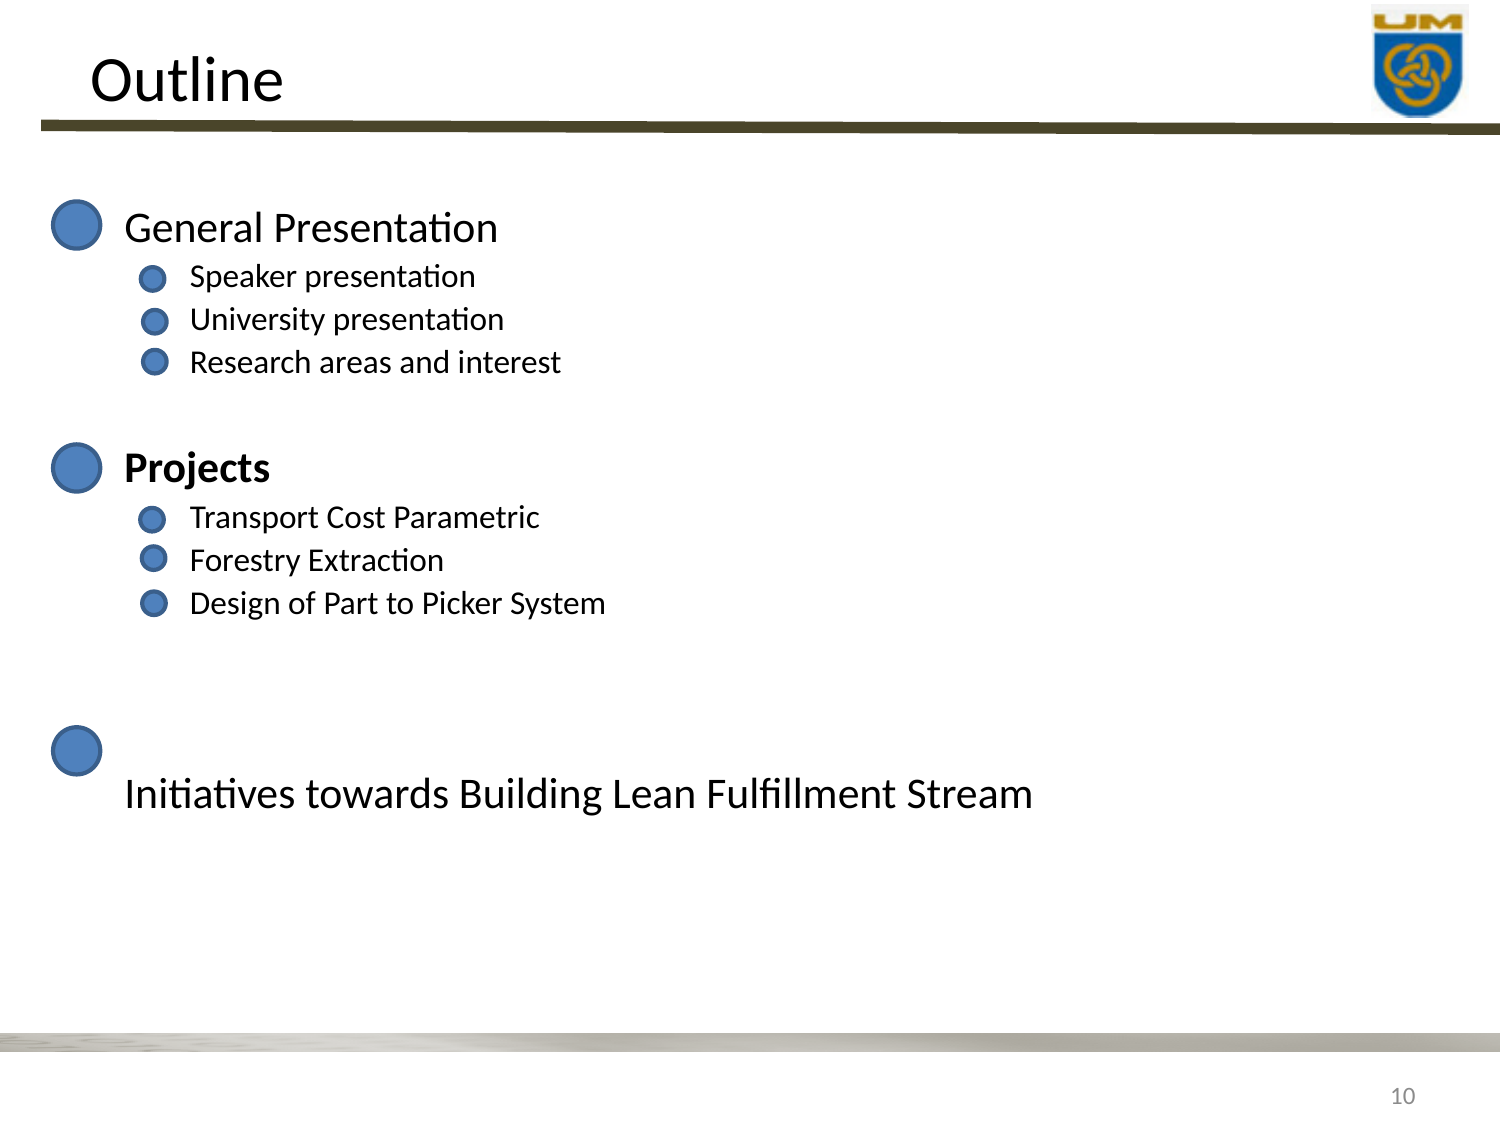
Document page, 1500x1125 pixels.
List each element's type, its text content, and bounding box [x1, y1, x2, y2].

title Outline [53, 11, 1366, 123]
text_box [139, 544, 168, 573]
text_box [50, 199, 103, 251]
text_box [140, 589, 168, 618]
text_box [50, 442, 103, 494]
slide_number 10 [1080, 1065, 1431, 1125]
text_box [140, 347, 169, 376]
list General Presentation Speaker presentation University presentation Research areas and interest Projects Transport Cost Parametric Forestry Extraction Design of Part to Picker System Initiatives towards Building Lean Fulfillment Stream [53, 191, 1343, 1012]
picture [0, 1033, 1500, 1052]
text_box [41, 125, 1500, 130]
text_box [50, 725, 103, 777]
text_box [140, 307, 169, 336]
picture [1370, 4, 1470, 118]
text_box [138, 265, 167, 293]
text_box [138, 505, 166, 534]
